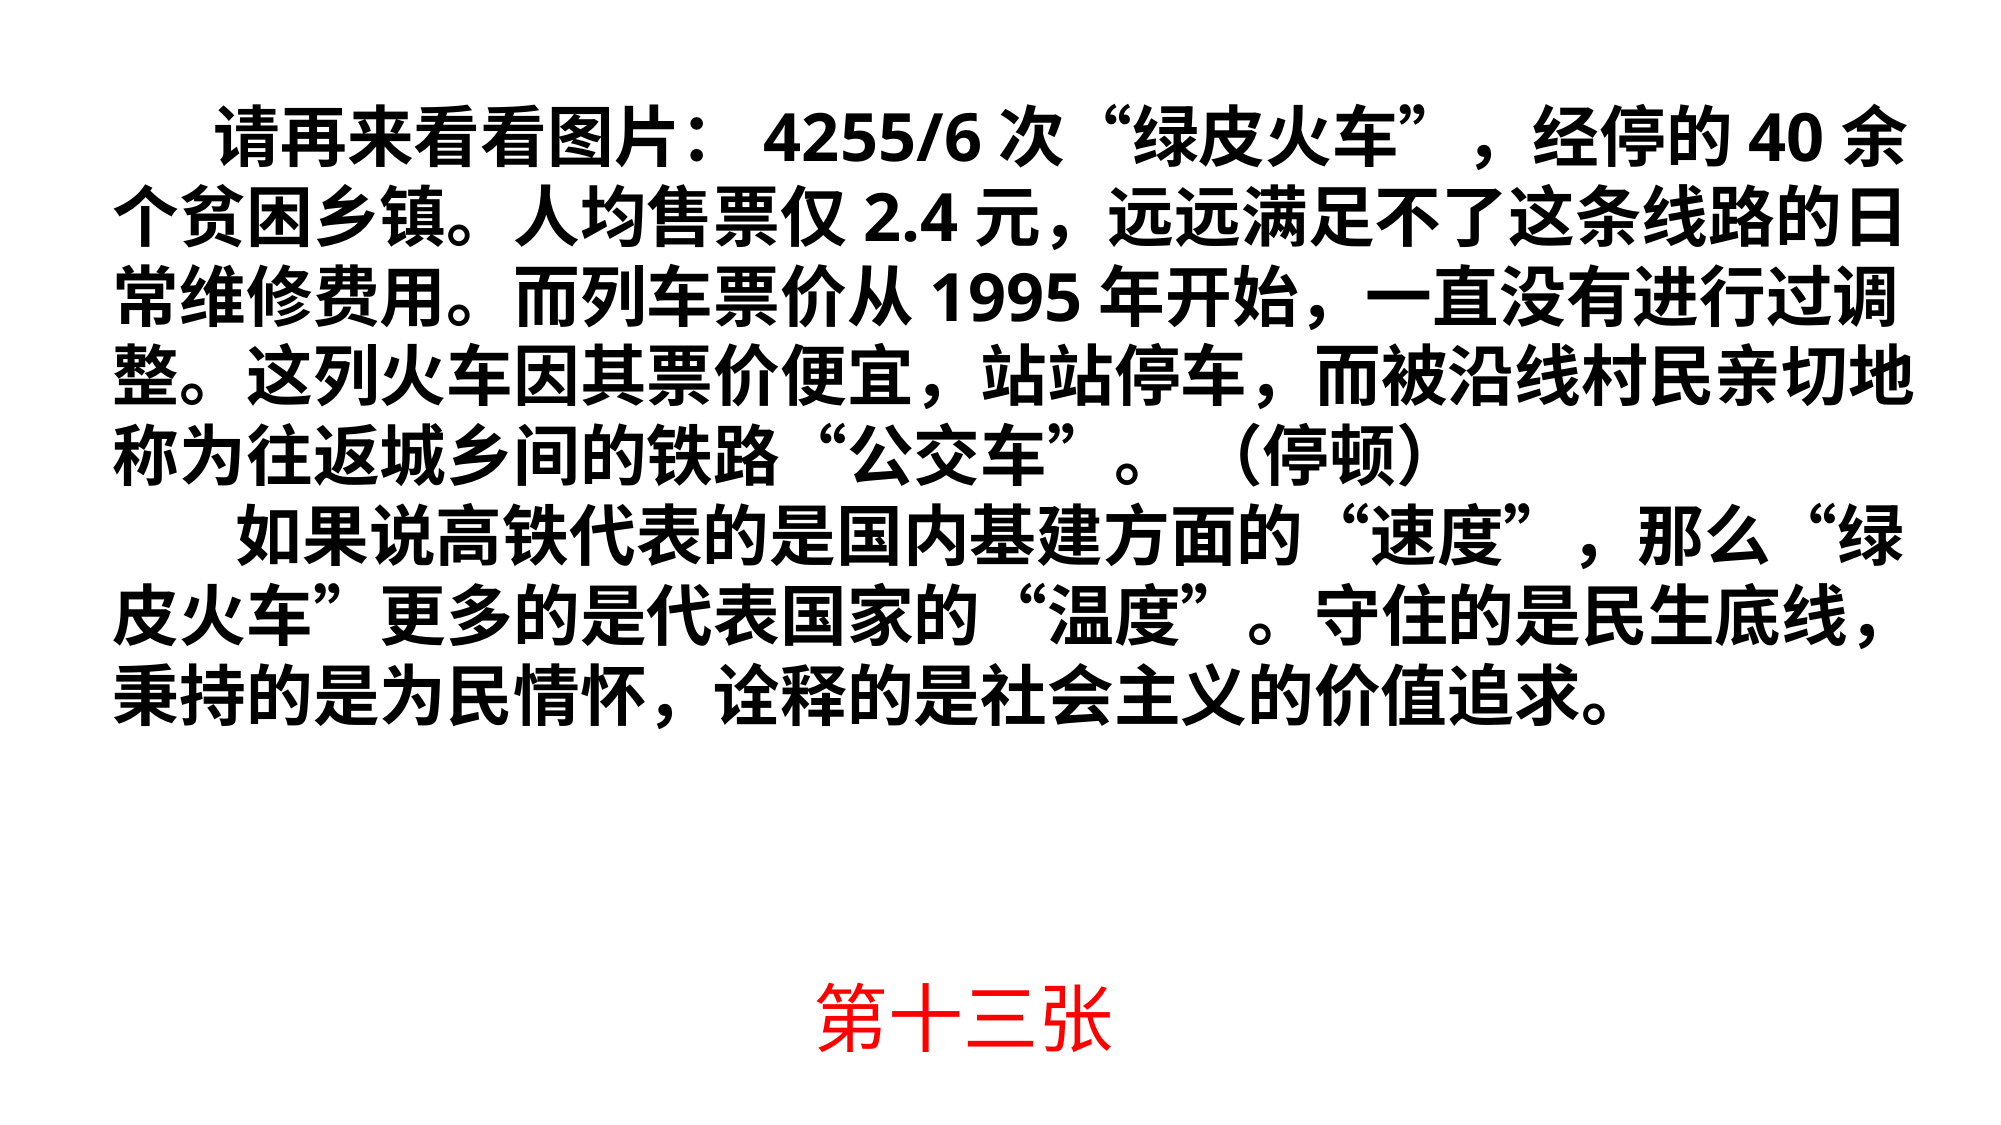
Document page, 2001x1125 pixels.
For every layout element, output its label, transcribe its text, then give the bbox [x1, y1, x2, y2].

text_box 请再来看看图片：4255/6次“绿皮火车”，经停的40余个贫困乡镇。人均售票仅2.4元，远远满足不了这条线路的日常维修费用。而列车票价从1995年开始，一直没有进行过调整。这列火车因其票价便宜，站站停车，而被沿线村民亲切地称为往返城乡间的铁路“公交车”。 （停顿） 如果说高铁代表的是国内基建方面的“速度”，那么“绿皮火车”更多的是代表国家的“温度”。守住的是民生底线，秉持的是为民情怀，诠释的是社会主义的价值追求。 [98, 86, 1938, 809]
text_box 第十三张 [798, 964, 1799, 1070]
